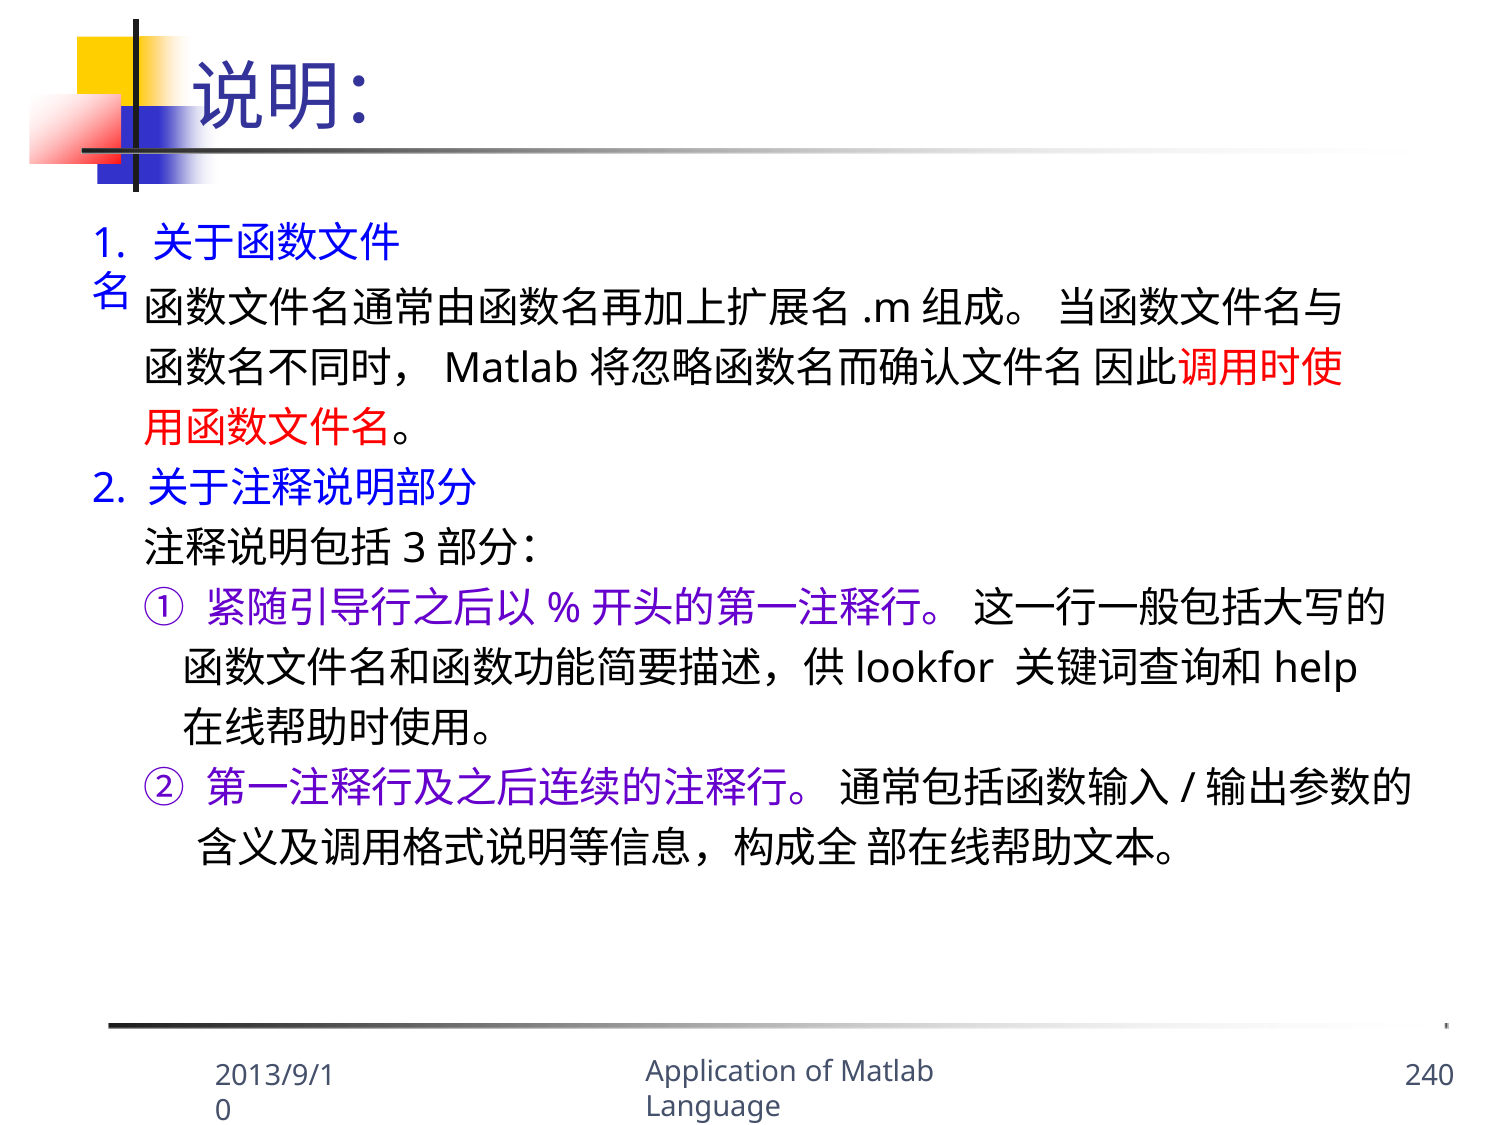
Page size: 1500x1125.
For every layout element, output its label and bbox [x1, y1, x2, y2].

list [78, 202, 1421, 909]
slide_number [643, 1051, 987, 1125]
footer [212, 1056, 351, 1125]
picture [29, 36, 1431, 184]
picture [108, 1023, 1458, 1029]
slide_number [1400, 1056, 1457, 1125]
text_box [188, 51, 418, 139]
